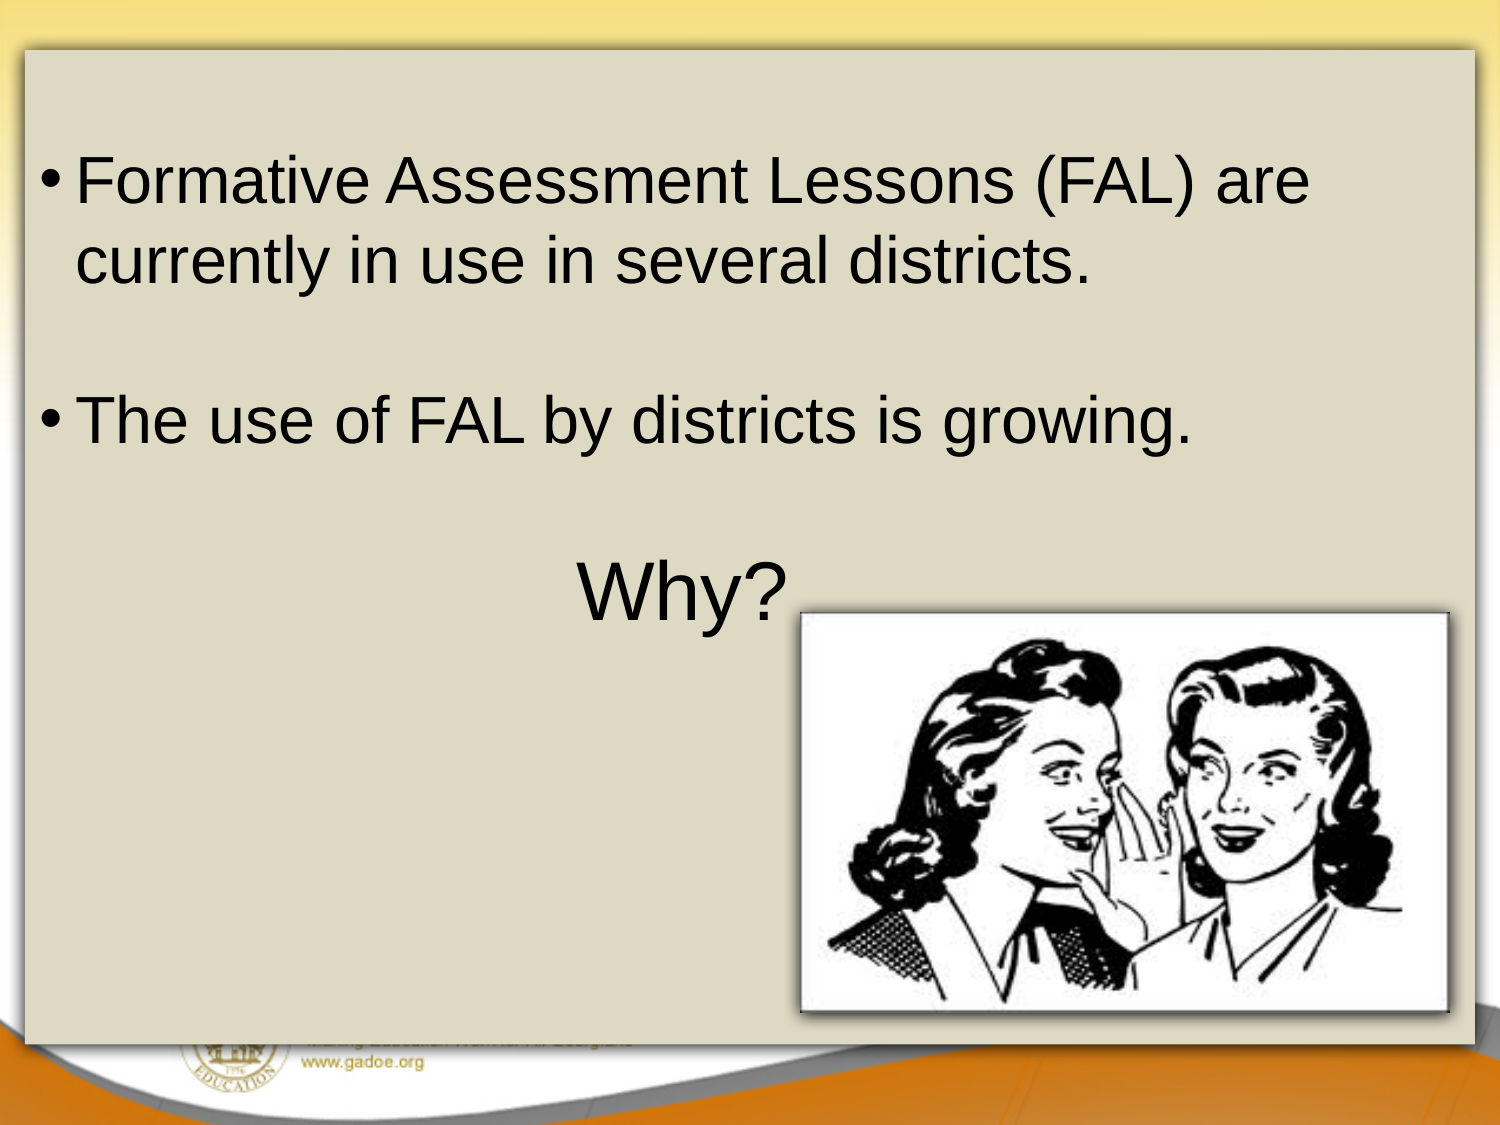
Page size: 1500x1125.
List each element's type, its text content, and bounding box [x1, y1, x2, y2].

picture [0, 0, 1500, 1125]
text_box Formative Assessment Lessons (FAL) are currently in use in several districts. The use of FAL by districts is growing. Why? [24, 50, 1475, 1045]
